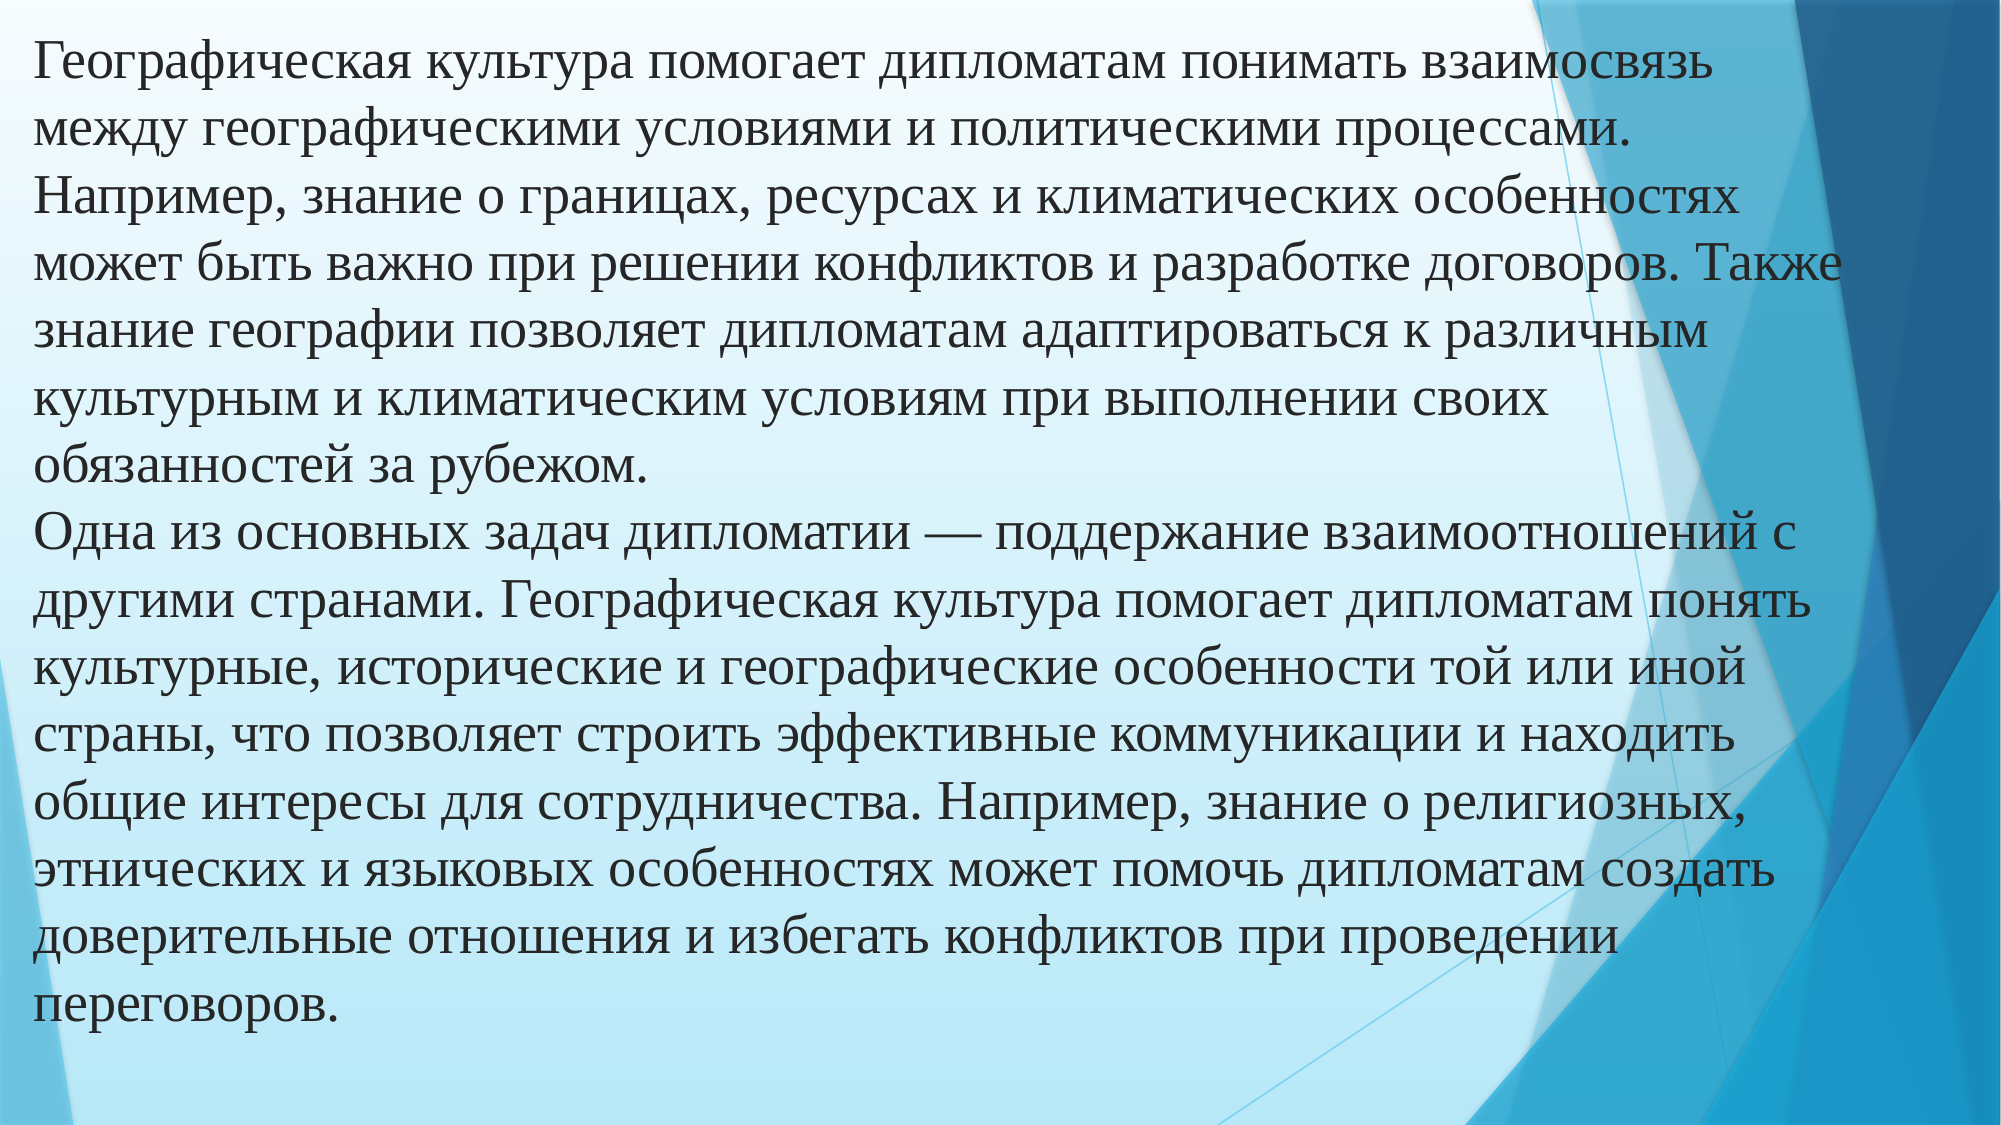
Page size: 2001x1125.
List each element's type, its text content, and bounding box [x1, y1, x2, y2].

title Географическая культура помогает дипломатам понимать взаимосвязь между географическими условиями и политическими процессами. Например, знание о границах, ресурсах и климатических особенностях может быть важно при решении конфликтов и разработке договоров. Также знание географии позволяет дипломатам адаптироваться к различным культурным и климатическим условиям при выполнении своих обязанностей за рубежом. Одна из основных задач дипломатии — поддержание взаимоотношений с другими странами. Географическая культура помогает дипломатам понять культурные, исторические и географические особенности той или иной страны, что позволяет строить эффективные коммуникации и находить общие интересы для сотрудничества. Например, знание о религиозных, этнических и языковых особенностях может помочь дипломатам создать доверительные отношения и избегать конфликтов при проведении переговоров. [18, 15, 1895, 1125]
